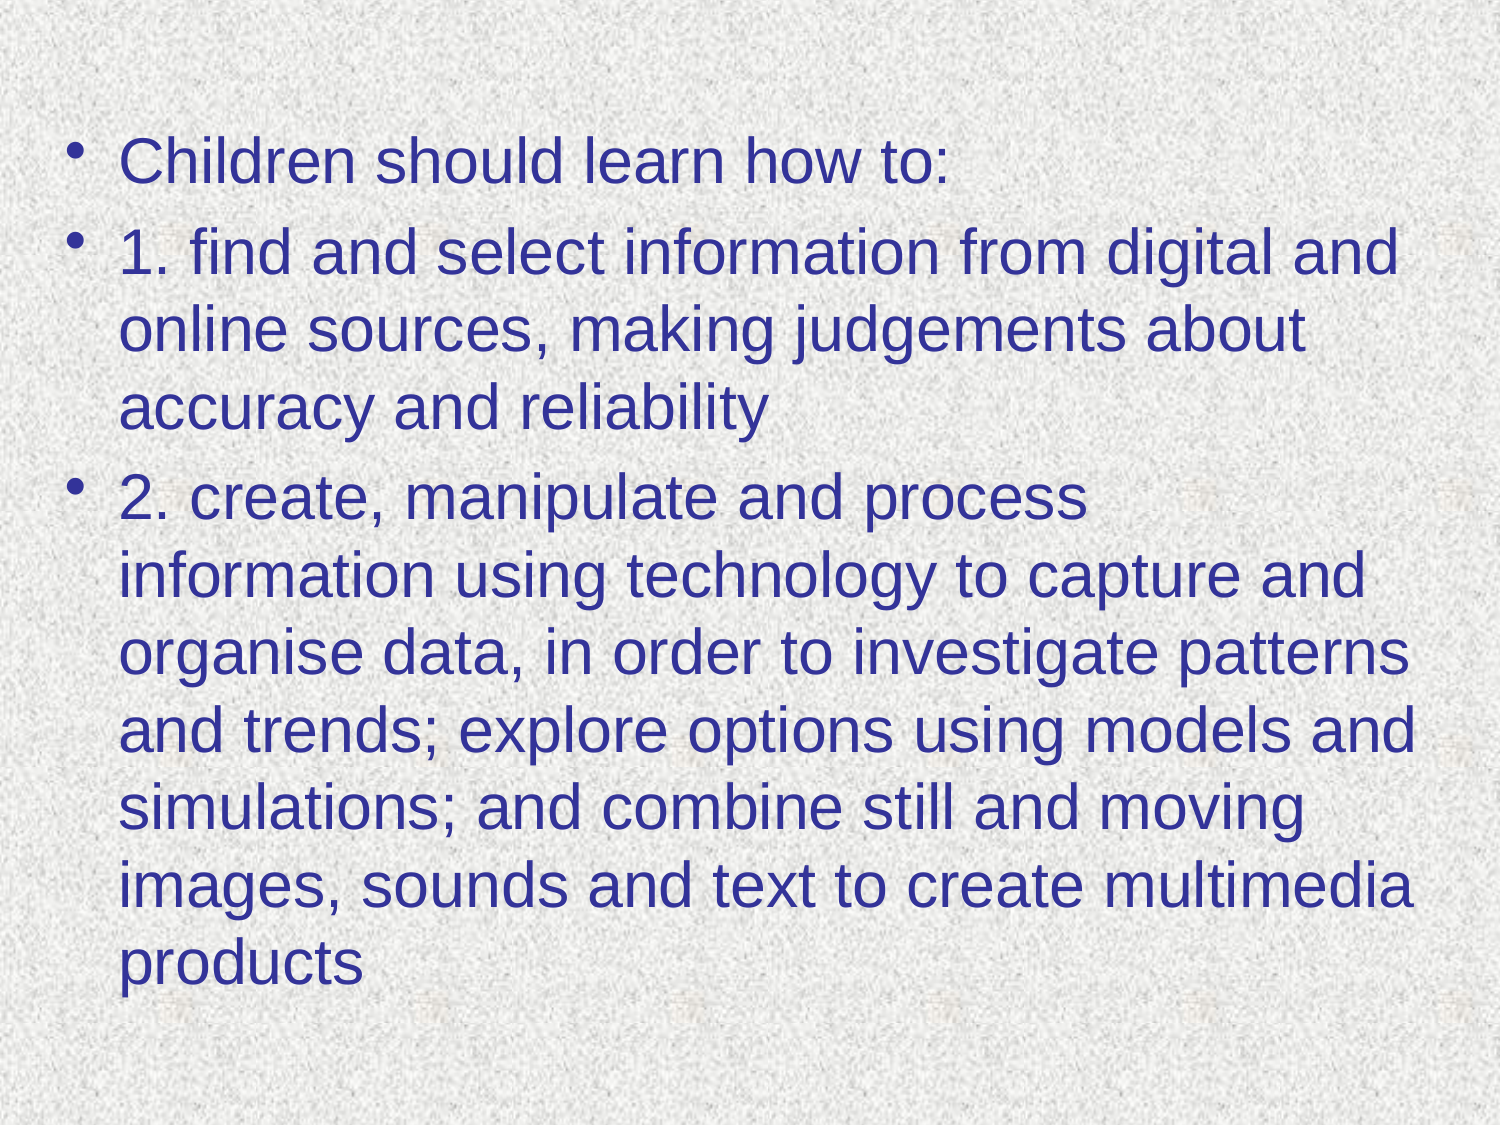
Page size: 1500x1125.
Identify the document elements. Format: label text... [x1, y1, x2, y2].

picture [0, 0, 1500, 1125]
list Children should learn how to: 1. find and select information from digital and online sources, making judgements about accuracy and reliability 2. create, manipulate and process information using technology to capture and organise data, in order to investigate patterns and trends; explore options using models and simulations; and combine still and moving images, sounds and text to create multimedia products [52, 113, 1432, 1059]
